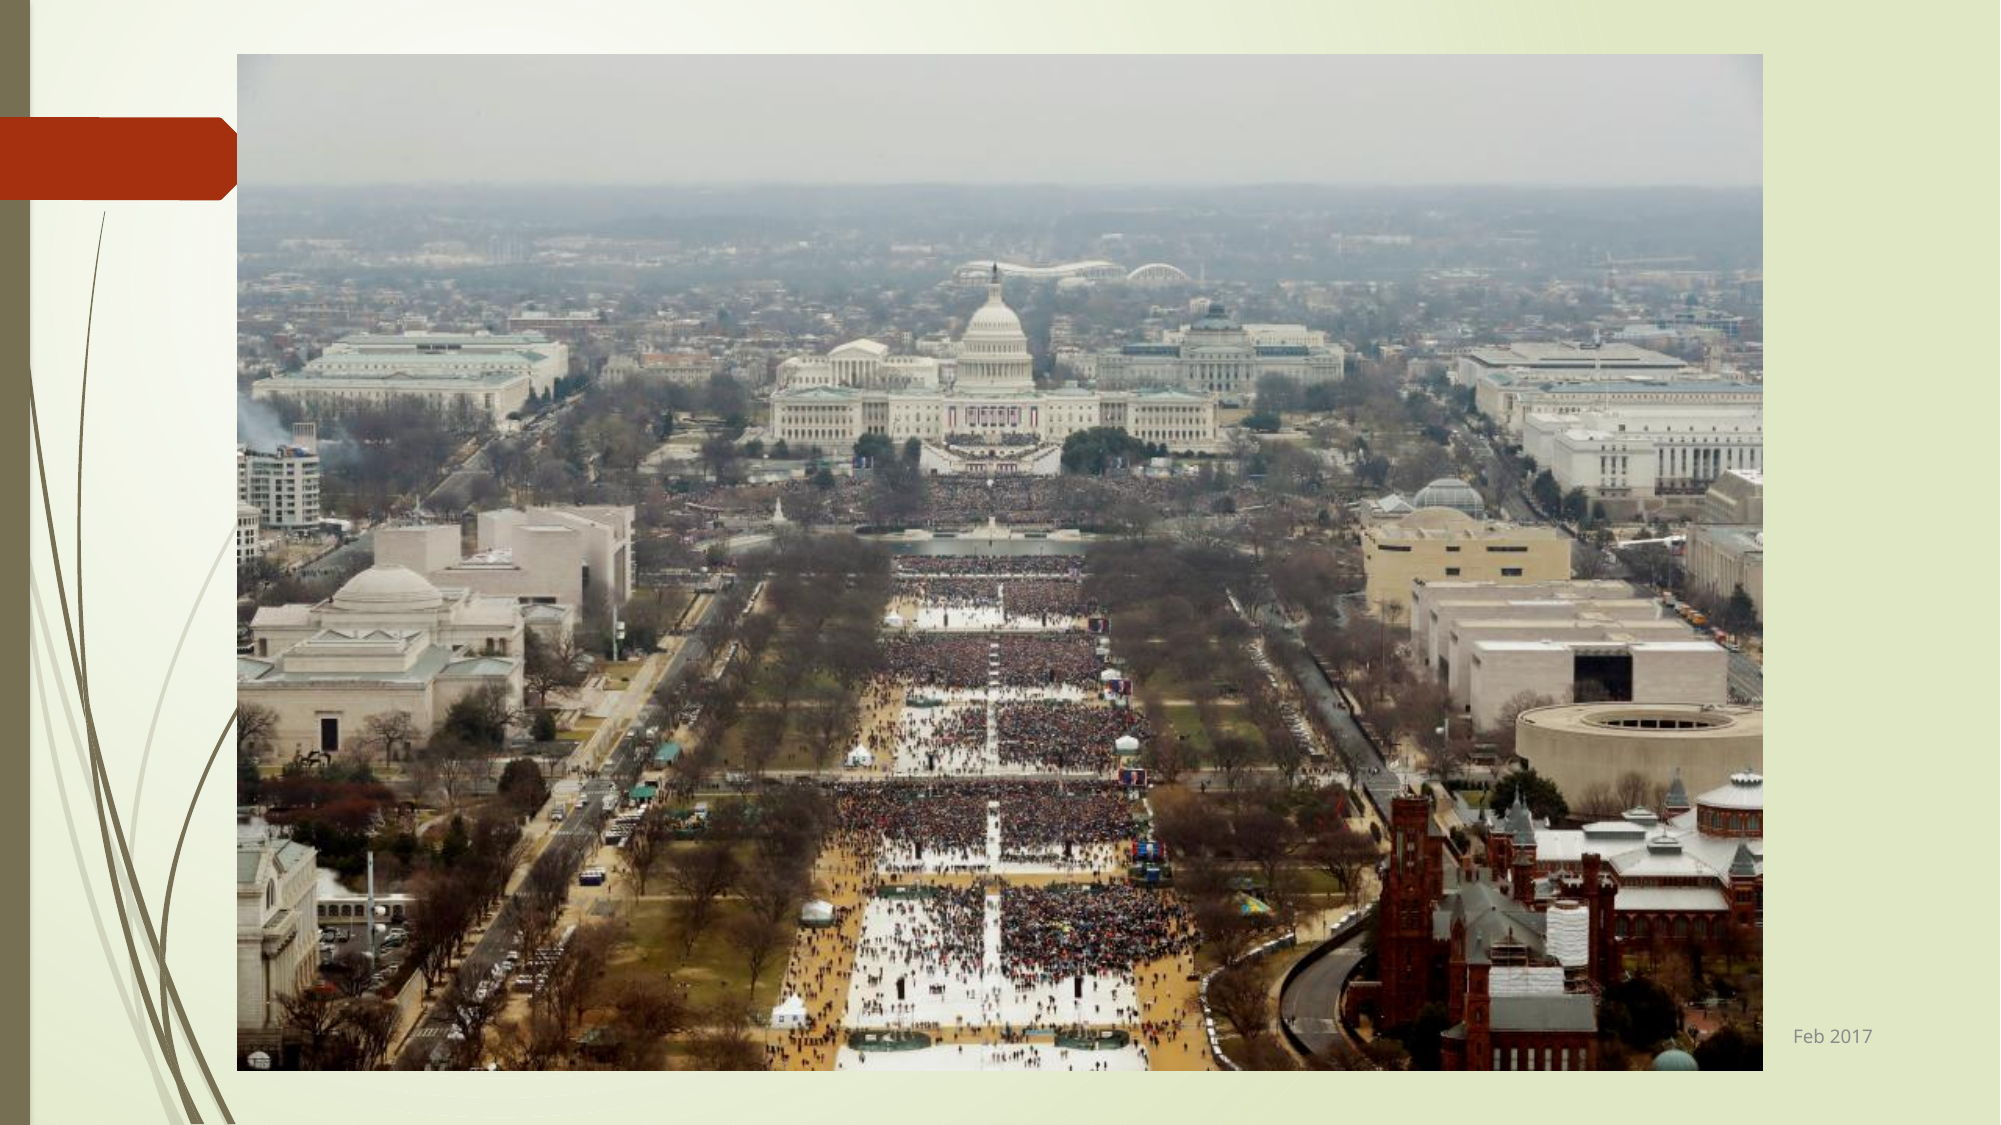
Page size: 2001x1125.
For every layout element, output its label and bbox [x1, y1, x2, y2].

slide_number [1768, 1005, 1888, 1067]
picture [237, 54, 1763, 1071]
